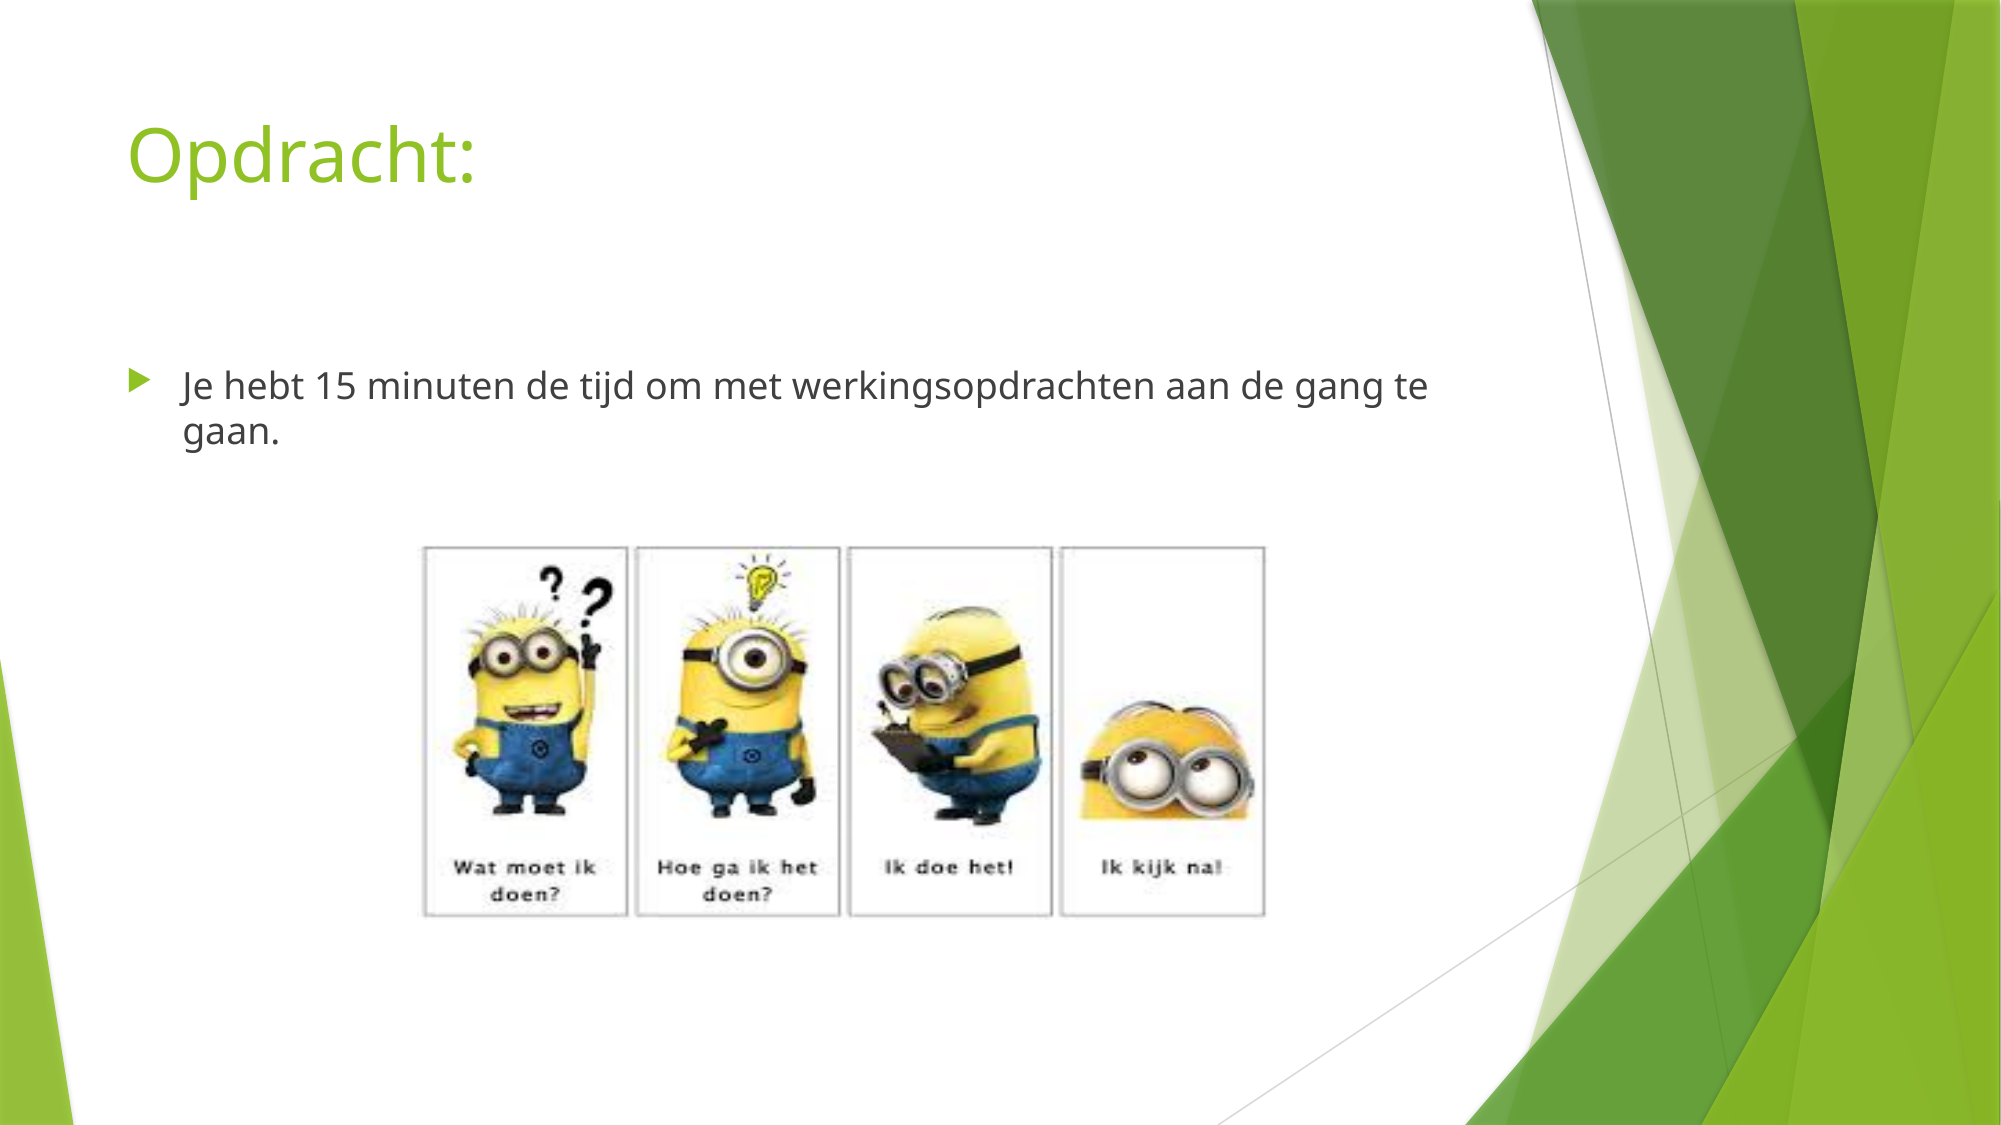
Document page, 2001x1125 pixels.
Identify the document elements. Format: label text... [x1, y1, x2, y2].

title Opdracht: [111, 99, 1522, 317]
list Je hebt 15 minuten de tijd om met werkingsopdrachten aan de gang te gaan. [111, 354, 1522, 992]
picture [417, 544, 1270, 920]
